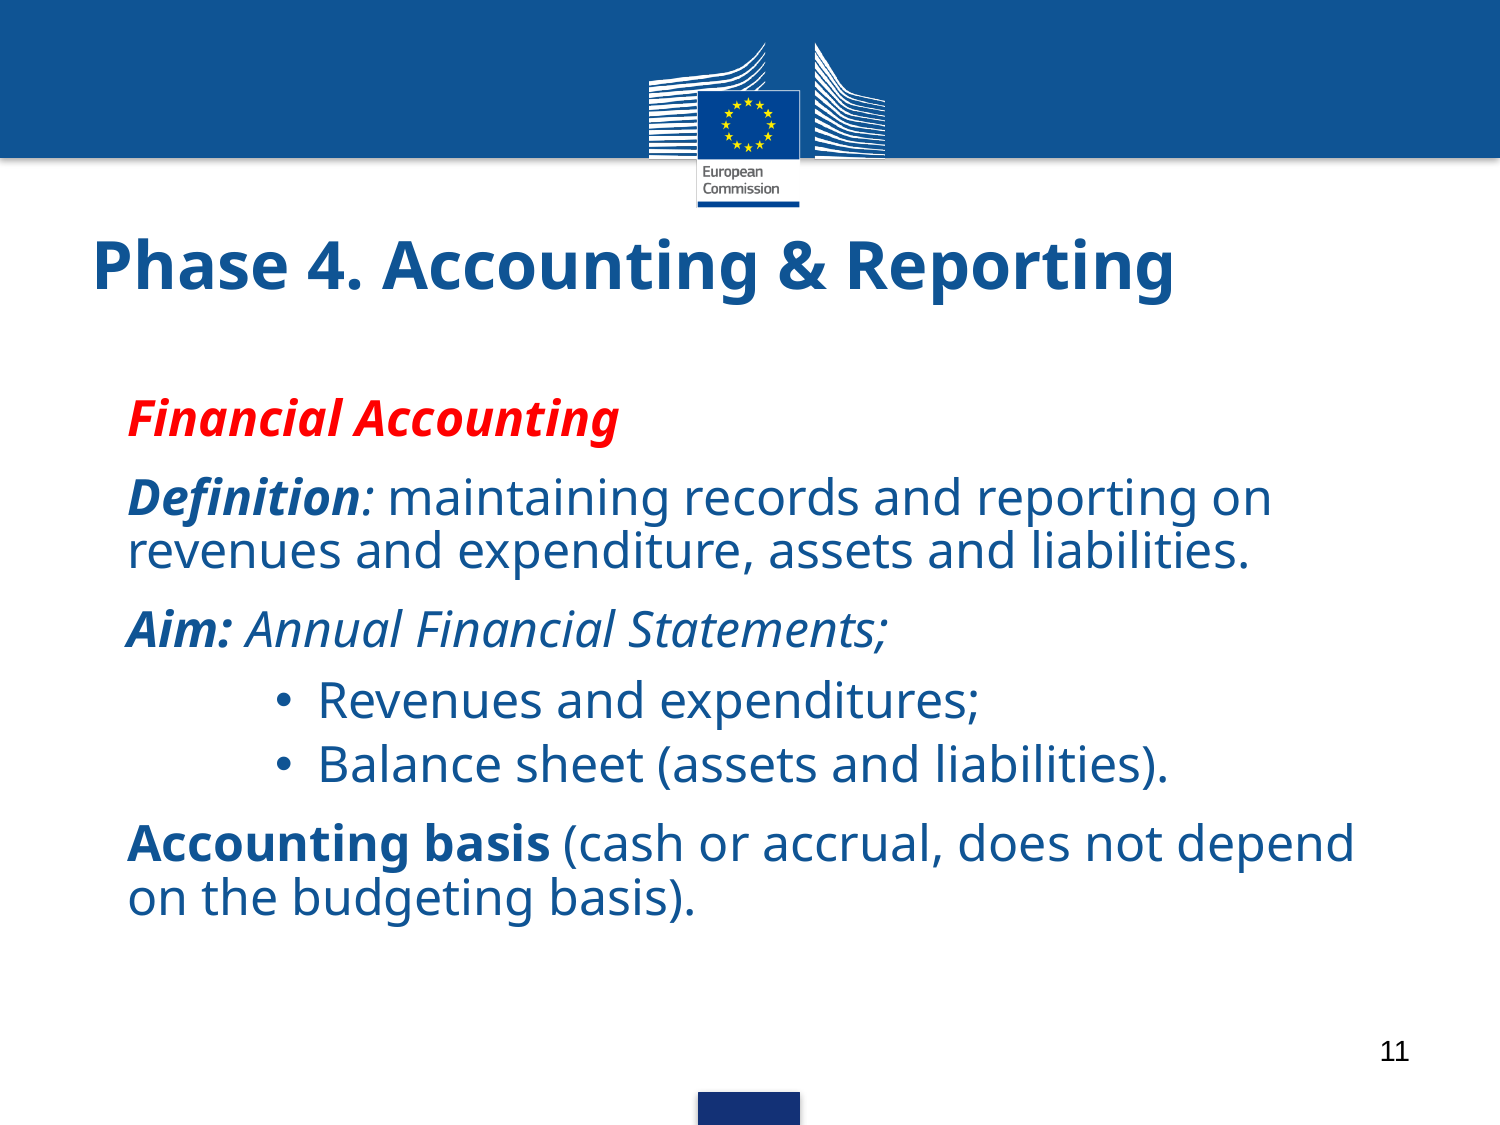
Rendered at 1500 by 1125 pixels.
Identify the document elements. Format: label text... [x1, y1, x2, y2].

list Financial Accounting Definition: maintaining records and reporting on revenues and expenditure, assets and liabilities. Aim: Annual Financial Statements; Revenues and expenditures; Balance sheet (assets and liabilities). Accounting basis (cash or accrual, does not depend on the budgeting basis). [111, 385, 1413, 976]
text_box Phase 4. Accounting & Reporting [76, 215, 1459, 329]
picture [649, 42, 885, 208]
slide_number 11 [1074, 1024, 1426, 1103]
